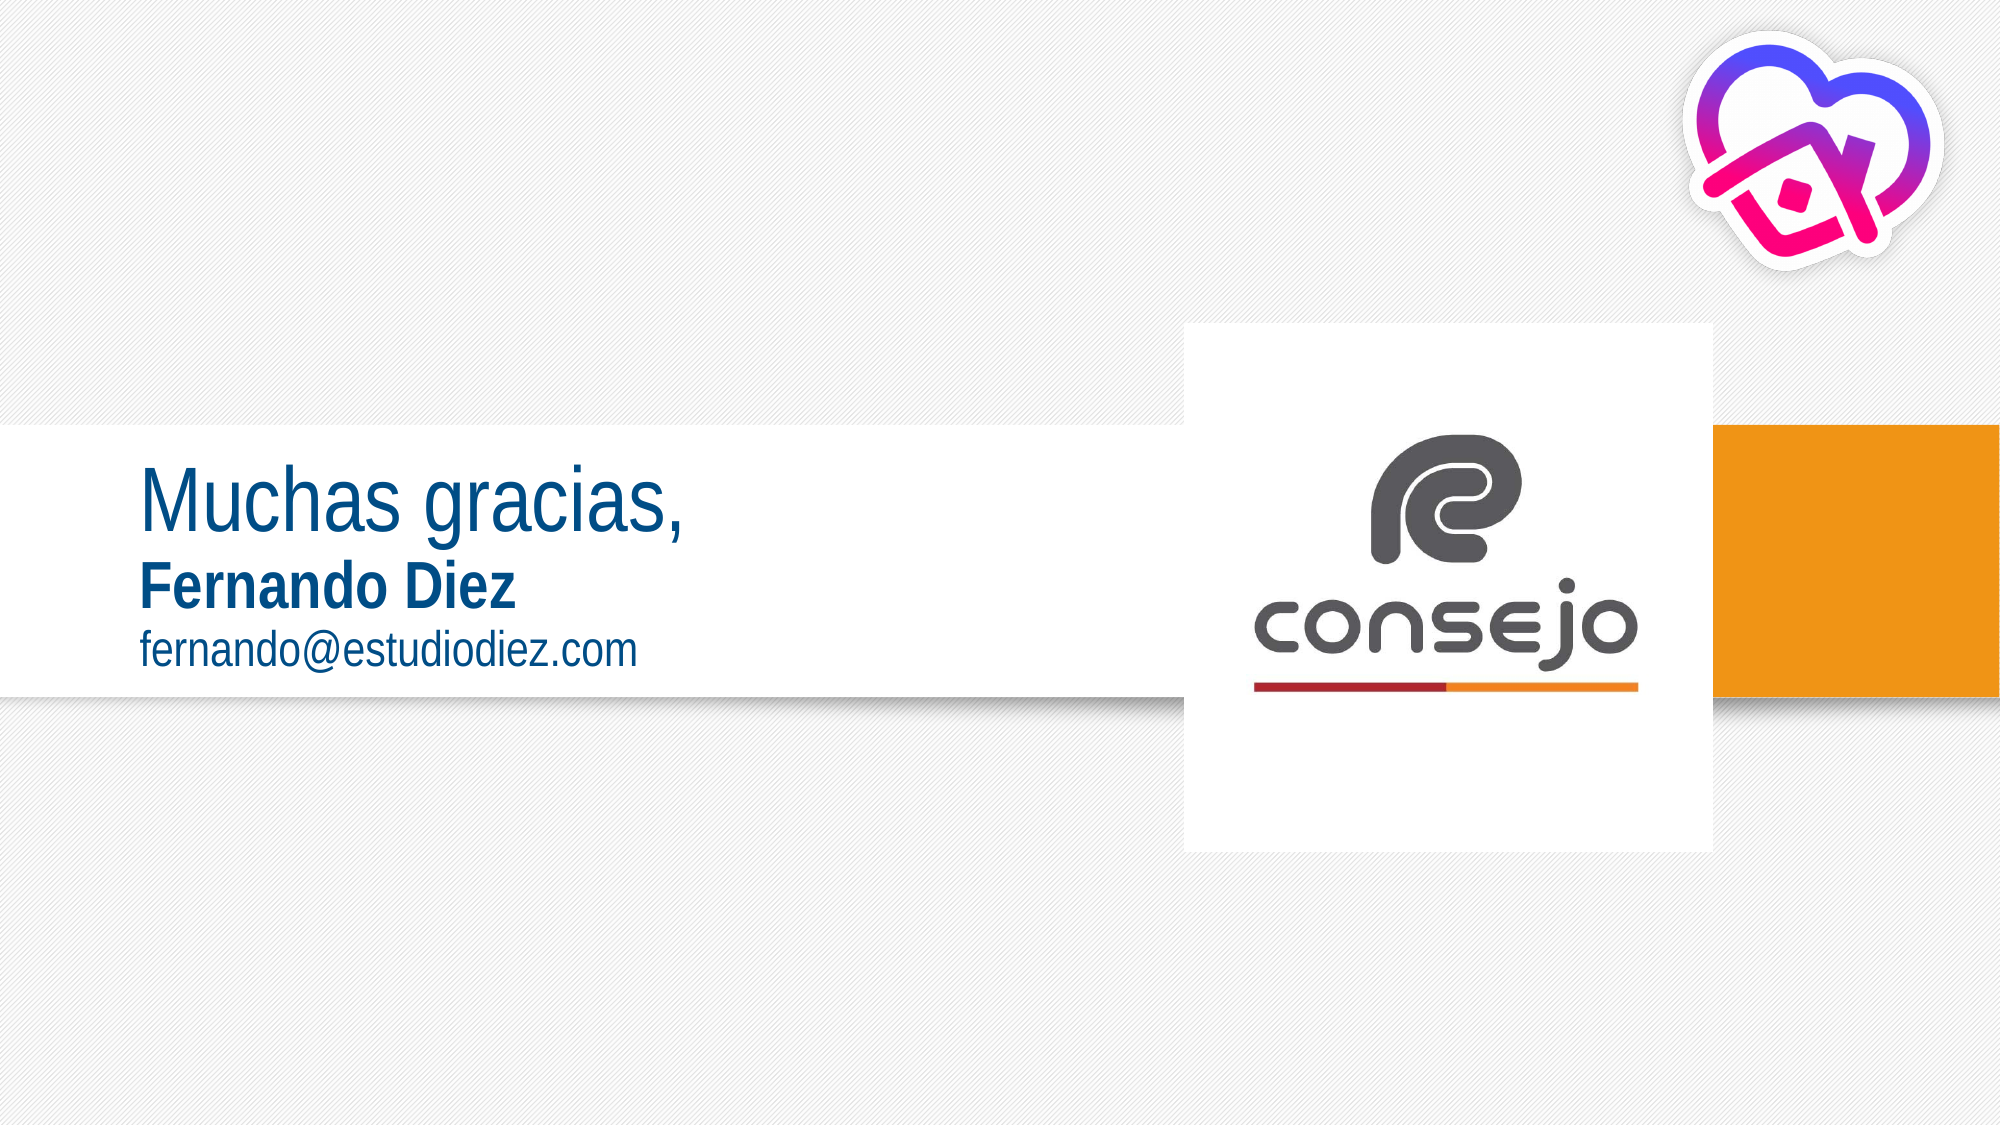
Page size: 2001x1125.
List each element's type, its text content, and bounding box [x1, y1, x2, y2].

picture [0, 323, 2000, 853]
picture [1620, 0, 1999, 345]
text_box Muchas gracias, Fernando Diez fernando@estudiodiez.com [124, 452, 973, 677]
